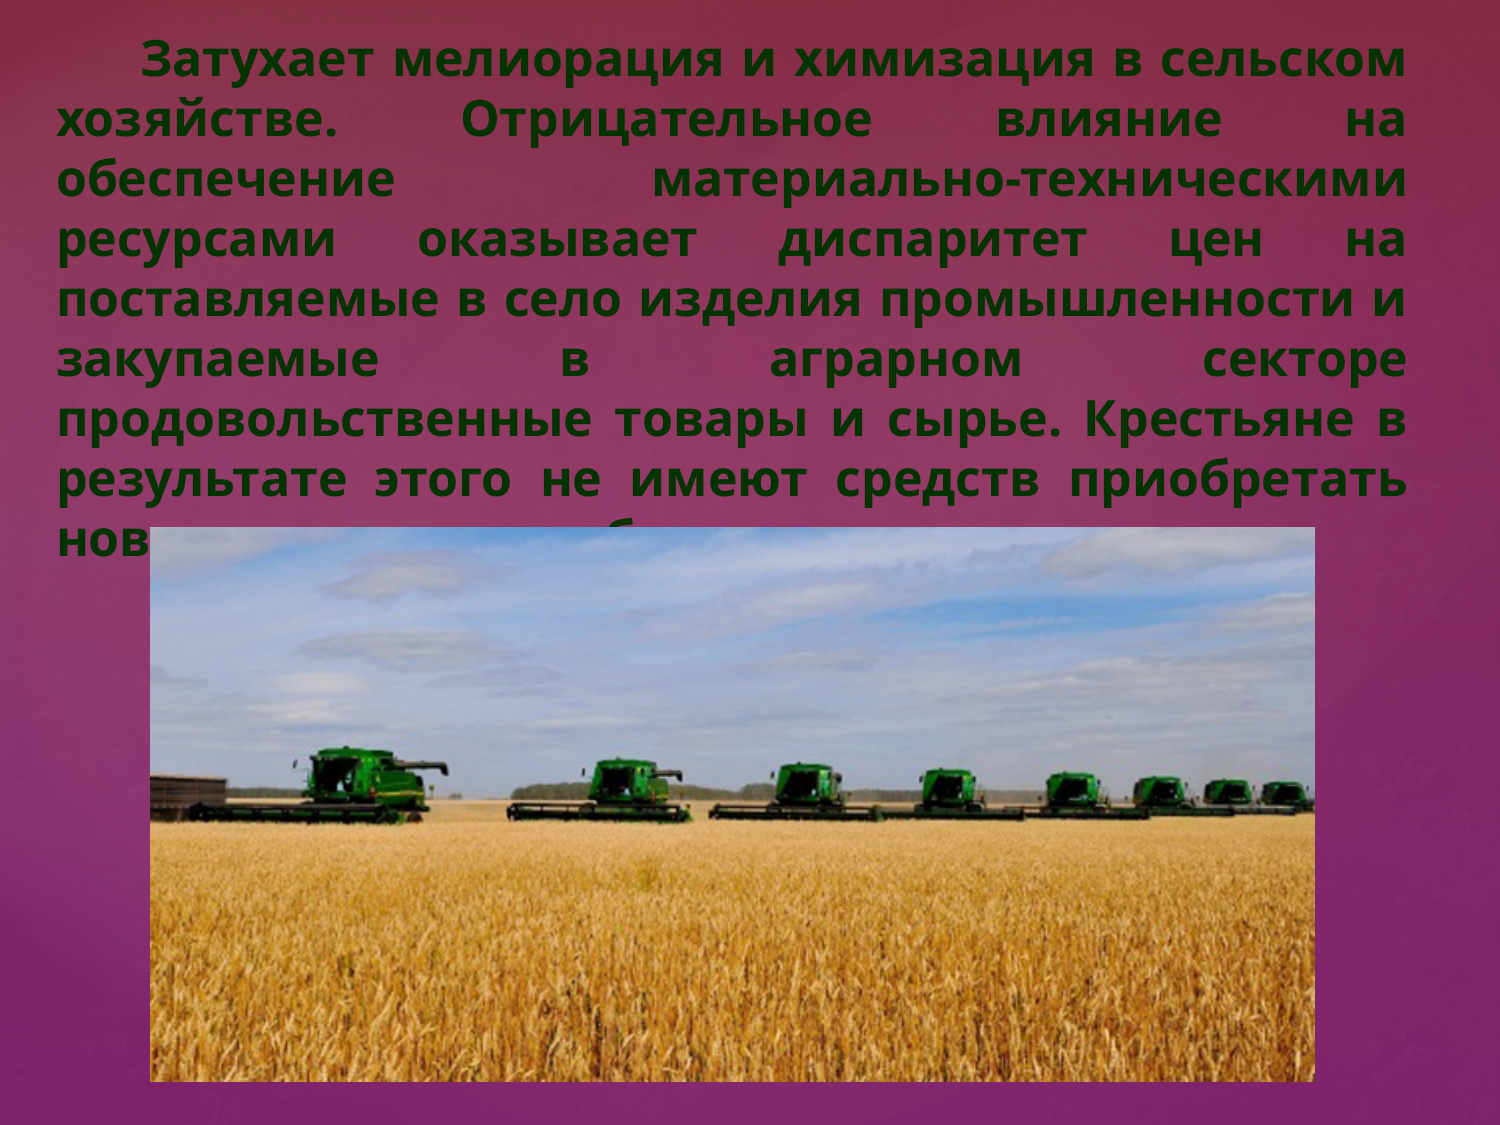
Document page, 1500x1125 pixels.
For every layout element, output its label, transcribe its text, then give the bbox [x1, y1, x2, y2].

picture [149, 526, 1315, 1083]
text_box Затухает мелиорация и химизация в сельском хозяйстве. Отрицательное влияние на обеспечение материально-техническими ресурсами оказывает диспаритет цен на поставляемые в село изделия промышленности и закупаемые в аграрном секторе продовольственные товары и сырье. Крестьяне в результате этого не имеют средств приобретать новую технику и удобрения. [41, 19, 1424, 574]
